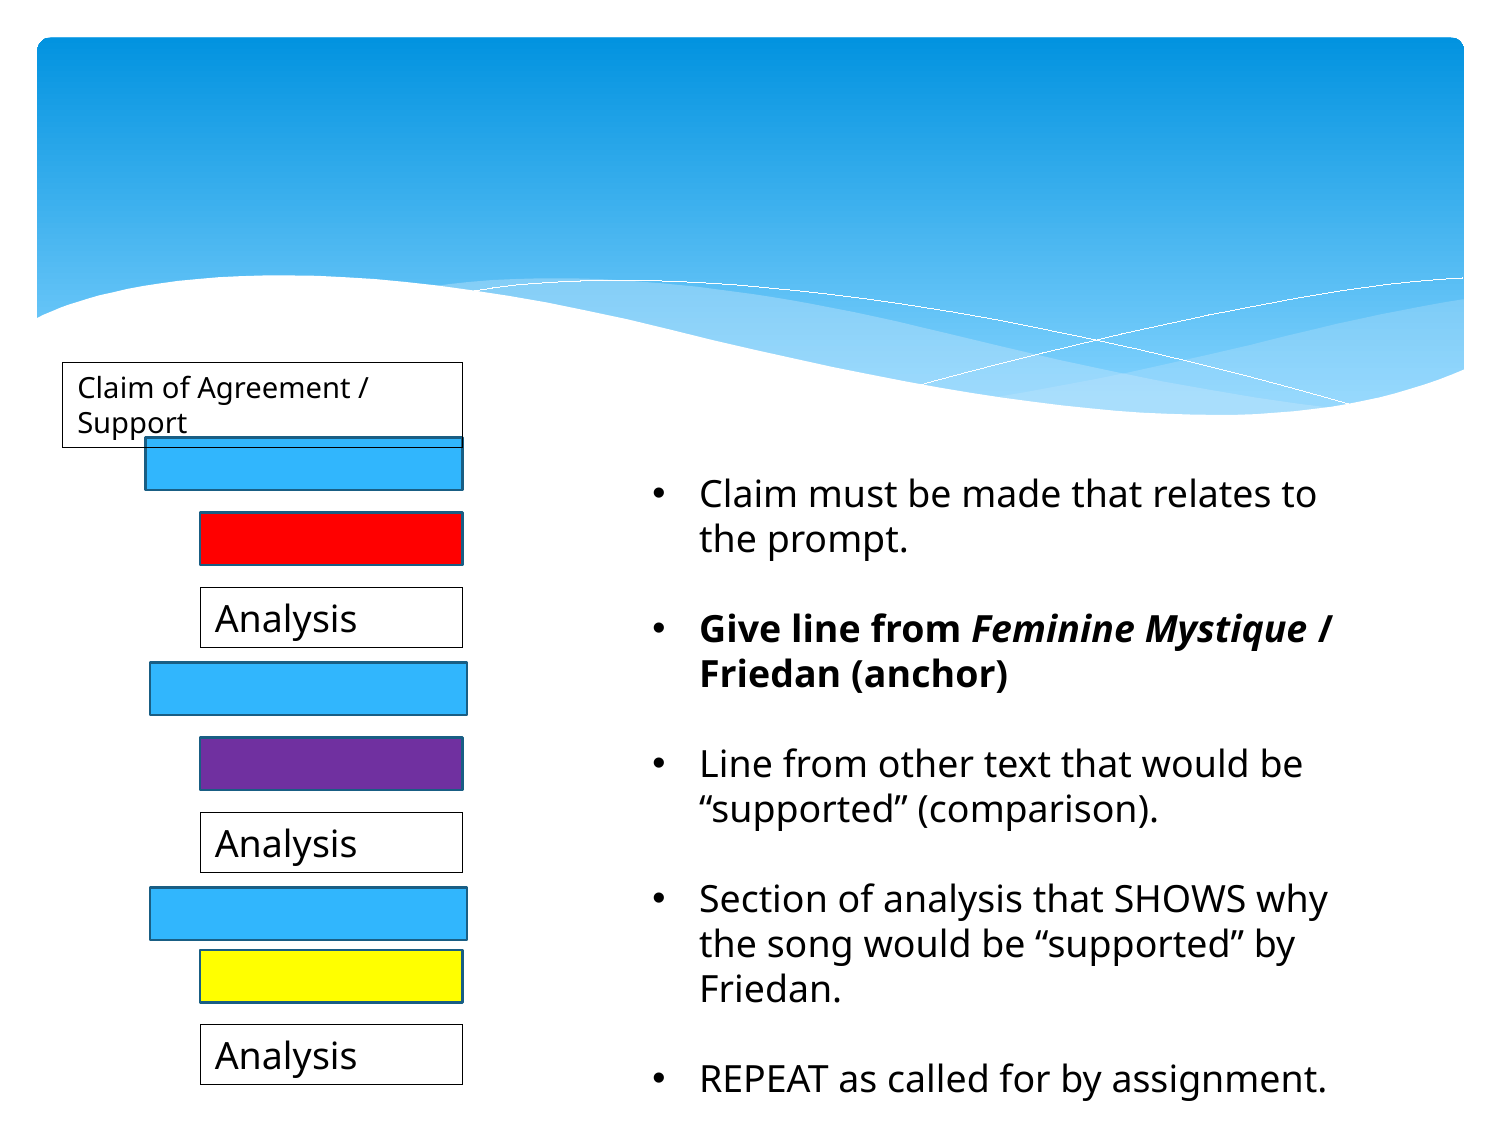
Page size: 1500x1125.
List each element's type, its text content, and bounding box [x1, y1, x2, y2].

text_box [199, 511, 464, 566]
text_box Analysis [200, 812, 463, 873]
text_box [149, 886, 468, 941]
text_box [199, 949, 464, 1004]
text_box [199, 736, 464, 791]
text_box Analysis [200, 587, 463, 648]
text_box Analysis [200, 1024, 463, 1085]
text_box [149, 661, 468, 716]
text_box Claim must be made that relates to the prompt. Give line from Feminine Mystique / Friedan (anchor) Line from other text that would be “supported” (comparison). Section of analysis that SHOWS why the song would be “supported” by Friedan. REPEAT as called for by assignment. [637, 462, 1400, 1108]
text_box [144, 436, 464, 491]
text_box Claim of Agreement / Support [62, 362, 463, 448]
